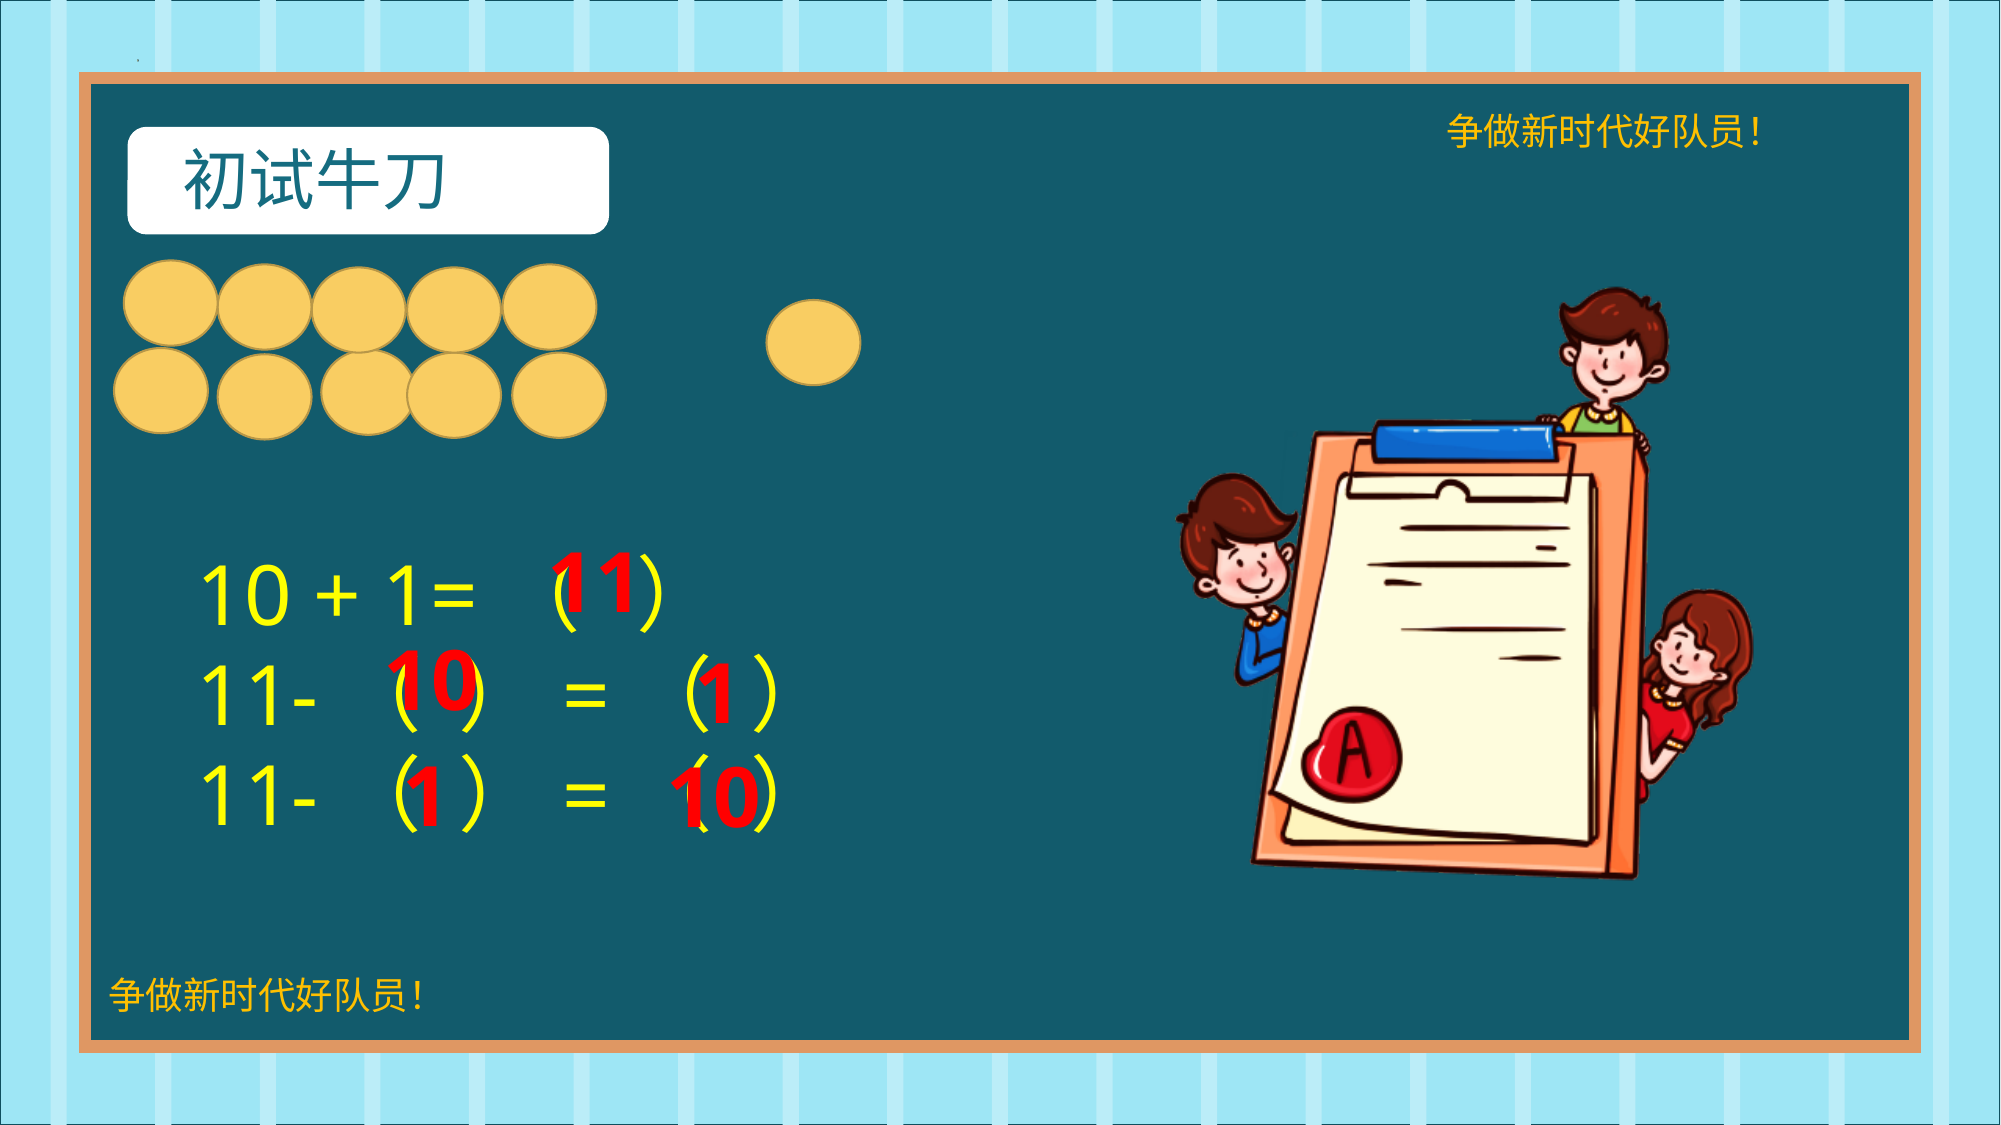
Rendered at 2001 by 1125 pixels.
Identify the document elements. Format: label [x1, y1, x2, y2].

picture [1121, 226, 1818, 923]
text_box [84, 78, 1915, 1047]
text_box [129, 128, 608, 233]
